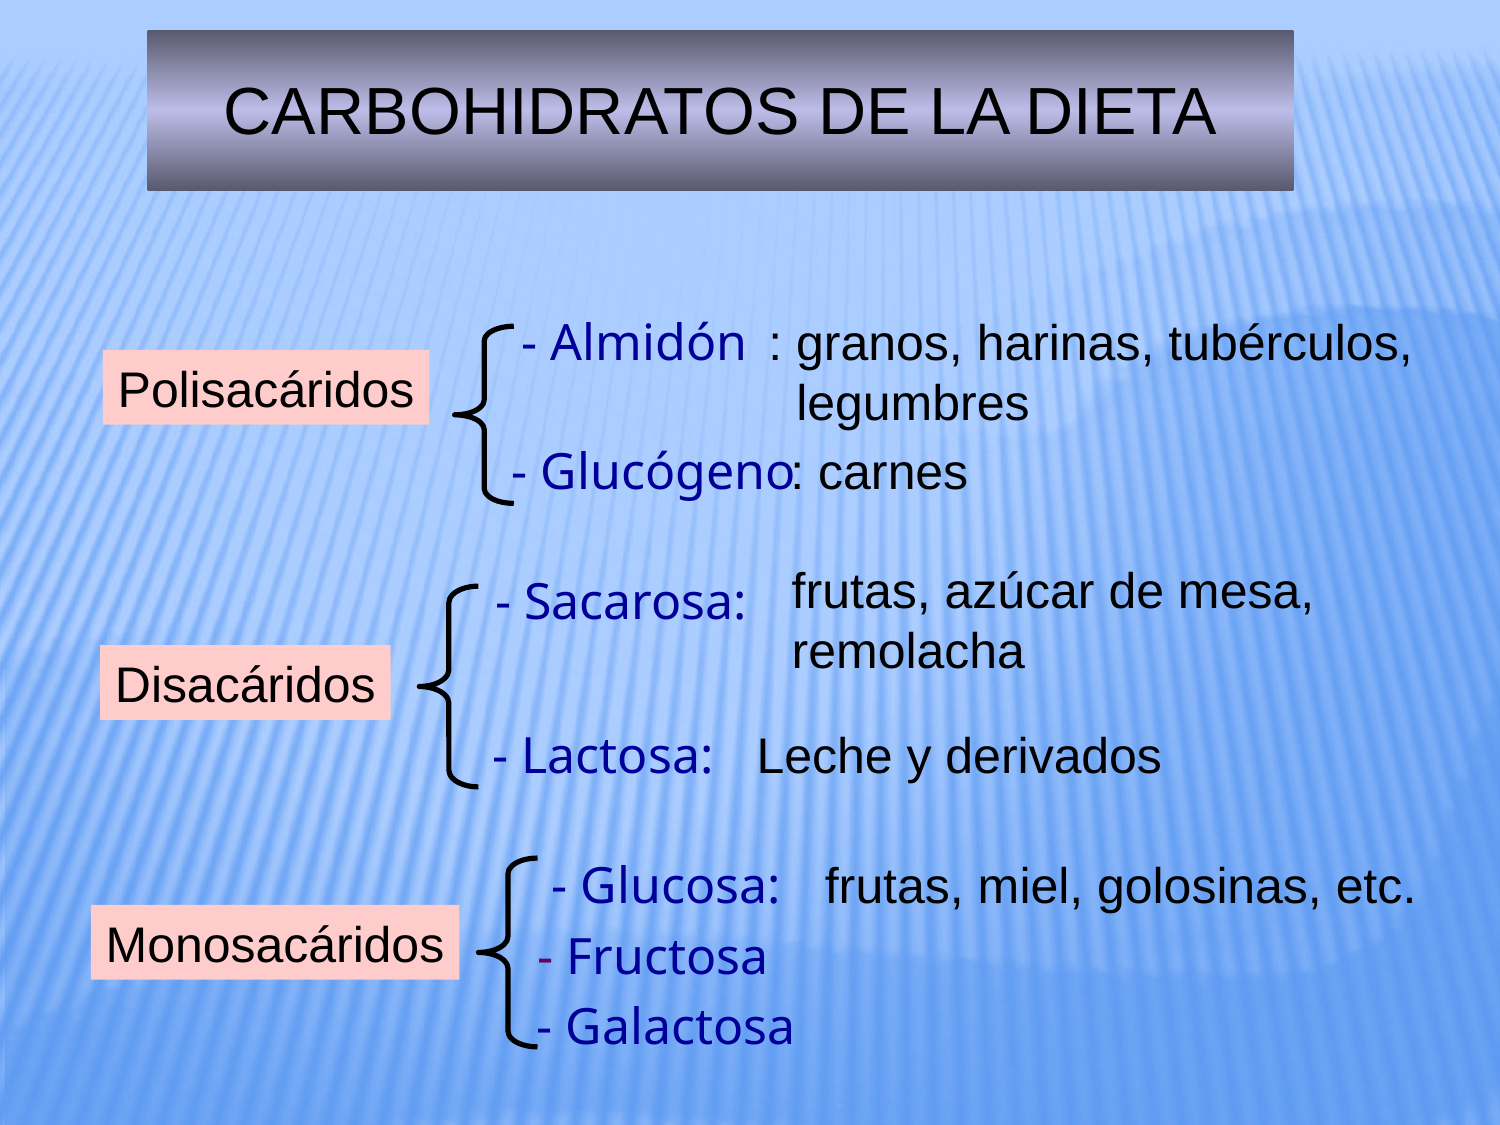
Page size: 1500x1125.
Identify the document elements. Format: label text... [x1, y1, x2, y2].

text_box Leche y derivados [741, 716, 1178, 791]
text_box [478, 858, 538, 1047]
text_box frutas, miel, golosinas, etc. [810, 846, 1433, 921]
text_box - Galactosa [521, 987, 811, 1063]
text_box : carnes [761, 432, 998, 508]
text_box - Glucosa: [537, 846, 796, 921]
text_box : granos, harinas, tubérculos, legumbres [753, 302, 1443, 438]
text_box - Almidón [506, 302, 753, 378]
text_box [419, 586, 479, 787]
text_box - Sacarosa: [480, 562, 763, 638]
text_box - Fructosa [522, 916, 784, 992]
text_box - Glucógeno [496, 432, 761, 508]
text_box Disacáridos [100, 645, 391, 720]
text_box - Lactosa: [477, 716, 729, 791]
text_box frutas, azúcar de mesa, remolacha [776, 550, 1330, 686]
text_box Monosacáridos [90, 904, 460, 980]
text_box [454, 326, 514, 501]
text_box CARBOHIDRATOS DE LA DIETA [147, 30, 1294, 191]
text_box Polisacáridos [102, 349, 430, 425]
